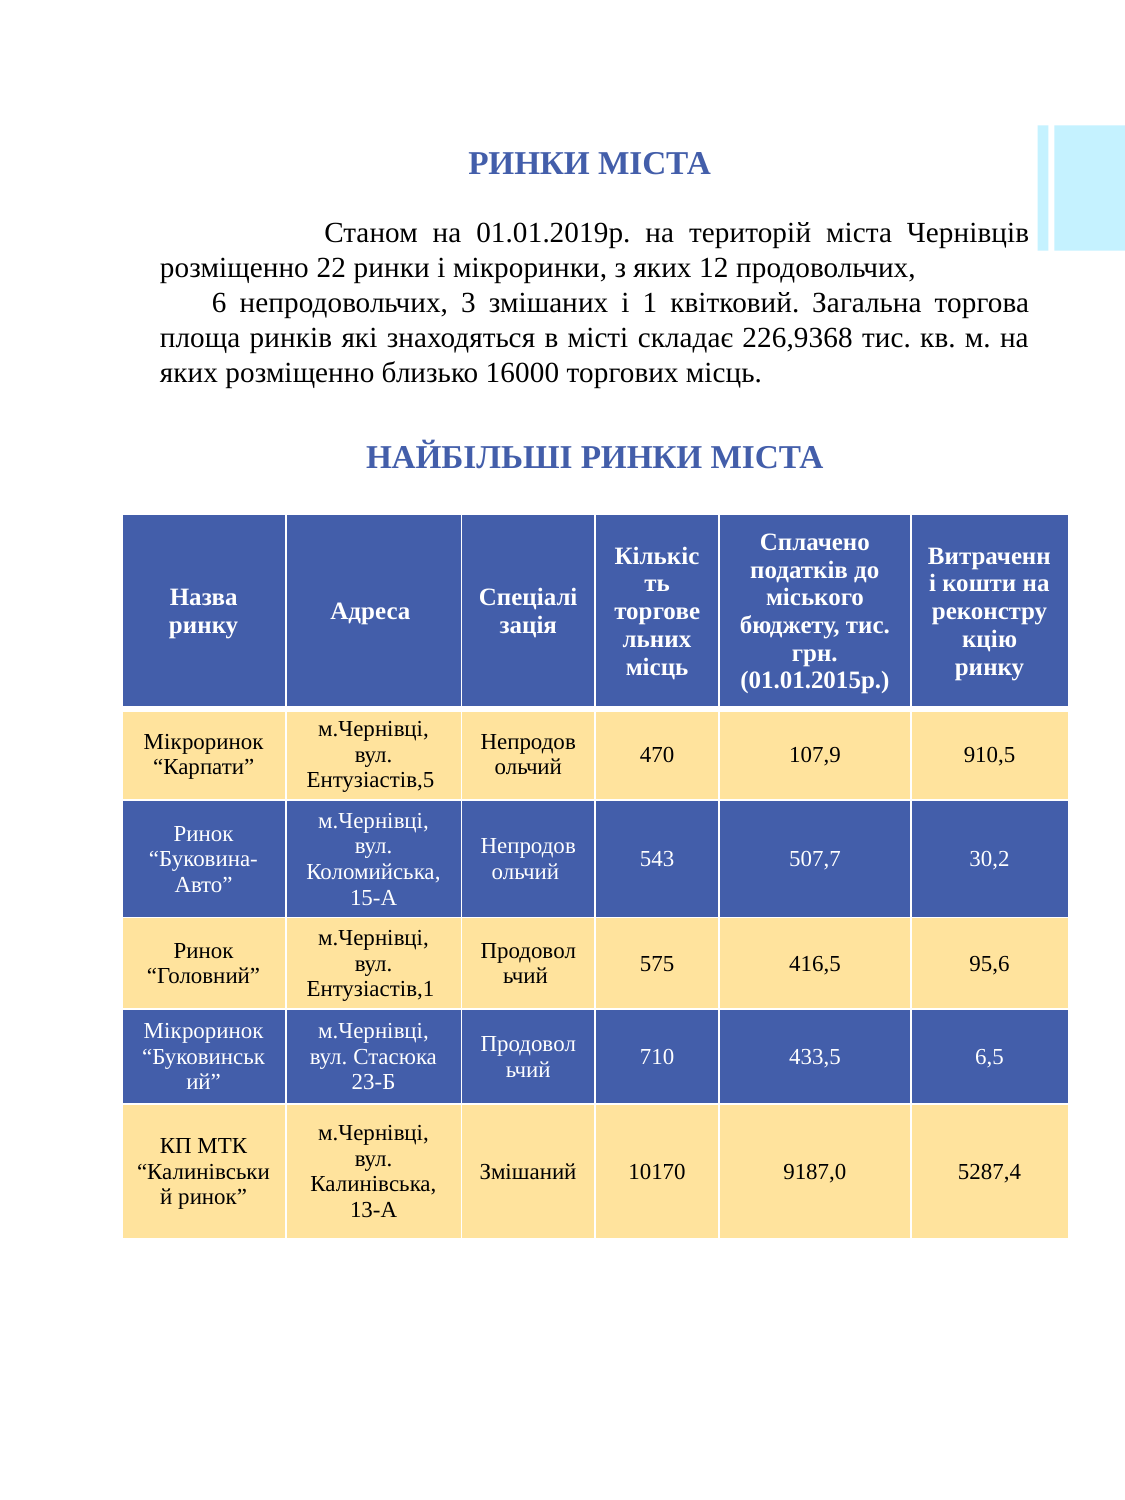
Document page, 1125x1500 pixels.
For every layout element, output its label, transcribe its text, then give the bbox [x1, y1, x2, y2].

table_cell м.Чернівці, вул. Стасюка 23-Б [287, 1010, 461, 1103]
table_cell 6,5 [912, 1010, 1068, 1103]
table_header Адреса [287, 515, 461, 706]
table_cell м.Чернівці, вул. Калинівська, 13-А [287, 1105, 461, 1238]
table_cell 507,7 [720, 801, 910, 917]
text_box РИНКИ МІСТА [139, 123, 1040, 199]
table_cell Продовольчий [462, 1010, 594, 1103]
table_cell 433,5 [720, 1010, 910, 1103]
table_header Витраченні кошти на реконструкцію ринку [912, 515, 1068, 706]
table_cell 543 [596, 801, 718, 917]
table_header Назва ринку [123, 515, 285, 706]
table_cell Змішаний [462, 1105, 594, 1238]
table_cell Непродовольчий [462, 801, 594, 917]
table_cell 30,2 [912, 801, 1068, 917]
table_cell Мікроринок “Карпати” [123, 712, 285, 799]
table_cell Непродовольчий [462, 712, 594, 799]
table_cell м.Чернівці, вул. Коломийська, 15-А [287, 801, 461, 917]
table_cell Ринок “Буковина-Авто” [123, 801, 285, 917]
table_cell 470 [596, 712, 718, 799]
table_header Спеціалізація [462, 515, 594, 706]
table_cell 107,9 [720, 712, 910, 799]
table_cell 95,6 [912, 918, 1068, 1008]
table_cell 5287,4 [912, 1105, 1068, 1238]
table_cell 910,5 [912, 712, 1068, 799]
table_cell м.Чернівці, вул. Ентузіастів,5 [287, 712, 461, 799]
table_cell 710 [596, 1010, 718, 1103]
title НАЙБІЛЬШІ РИНКИ МІСТА [145, 420, 1045, 493]
table_cell м.Чернівці, вул. Ентузіастів,1 [287, 918, 461, 1008]
table_cell Продовольчий [462, 918, 594, 1008]
table_cell 10170 [596, 1105, 718, 1238]
table_header Сплачено податків до міського бюджету, тис. грн. (01.01.2015р.) [720, 515, 910, 706]
table_cell Мікроринок “Буковинський” [123, 1010, 285, 1103]
text_box Станом на 01.01.2019р. на територій міста Чернівців розміщенно 22 ринки і мікроринки, з яких 12 продовольчих, 6 непродовольчих, 3 змішаних і 1 квітковий. Загальна торгова площа ринків які знаходяться в місті складає 226,9368 тис. кв. м. на яких розміщенно близько 16000 торгових місць. [144, 182, 1045, 420]
table_cell 575 [596, 918, 718, 1008]
table_cell 416,5 [720, 918, 910, 1008]
table_cell Ринок “Головний” [123, 918, 285, 1008]
table_cell КП МТК “Калинівський ринок” [123, 1105, 285, 1238]
table_cell 9187,0 [720, 1105, 910, 1238]
table_header Кількість торговельних місць [596, 515, 718, 706]
